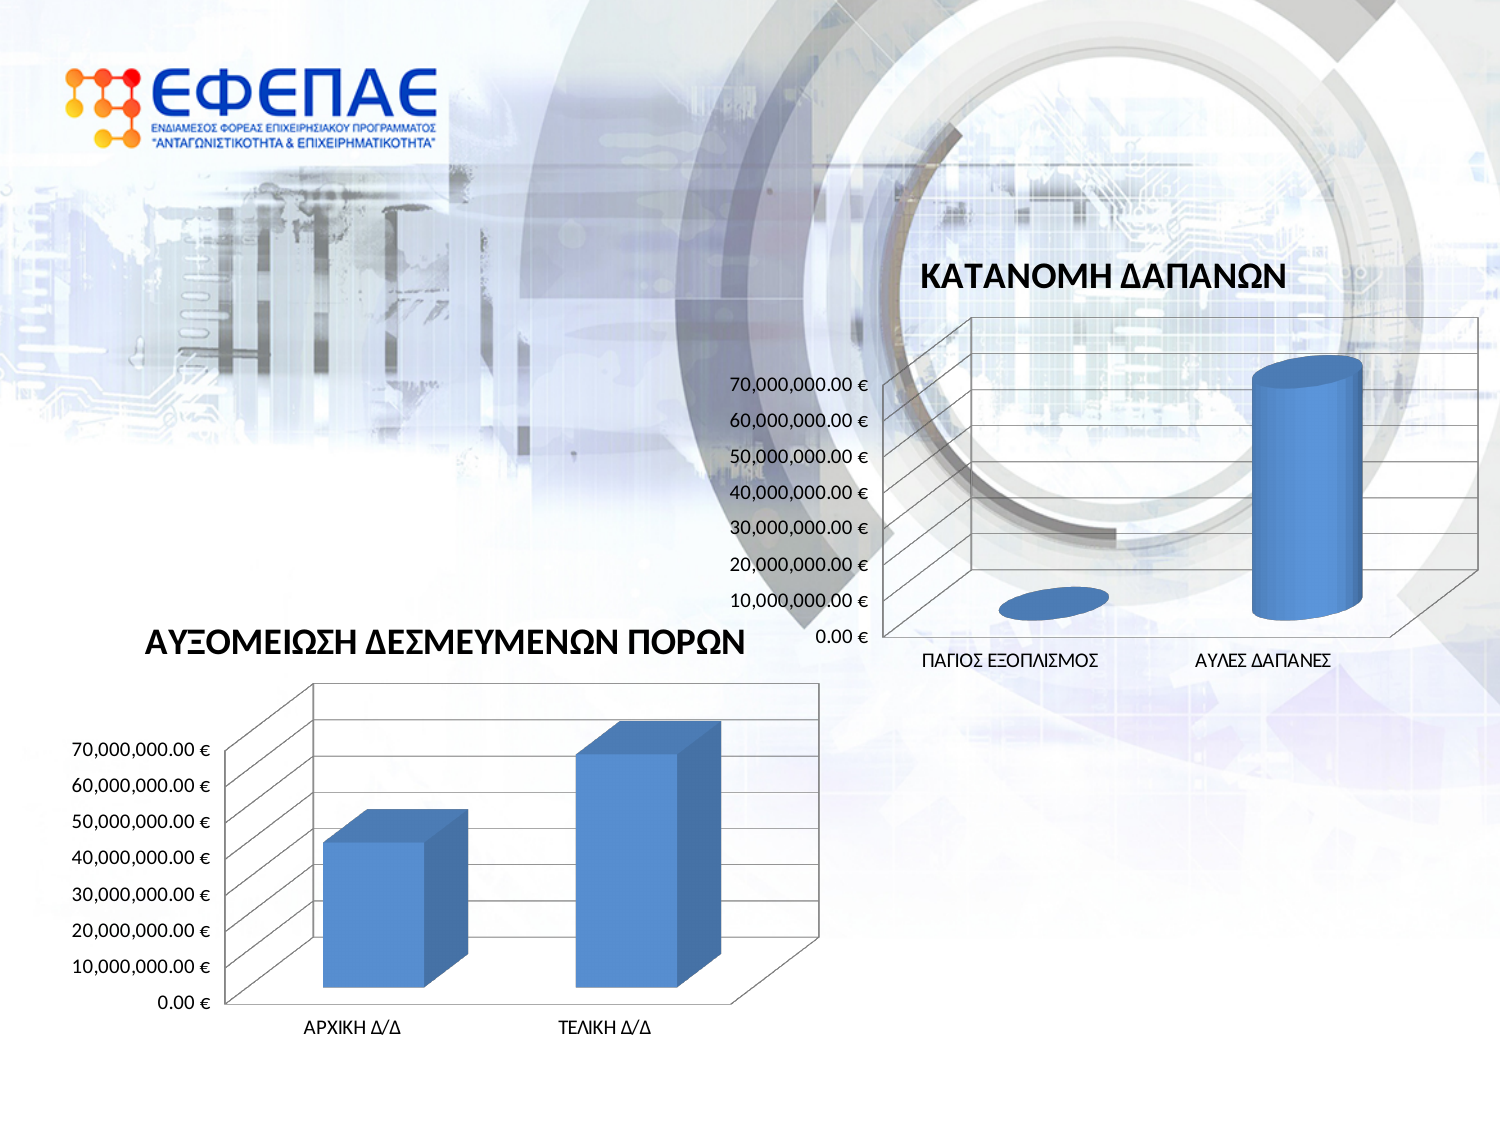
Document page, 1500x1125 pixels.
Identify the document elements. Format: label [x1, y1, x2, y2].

chart [52, 231, 1500, 1049]
picture [0, 0, 1500, 1125]
